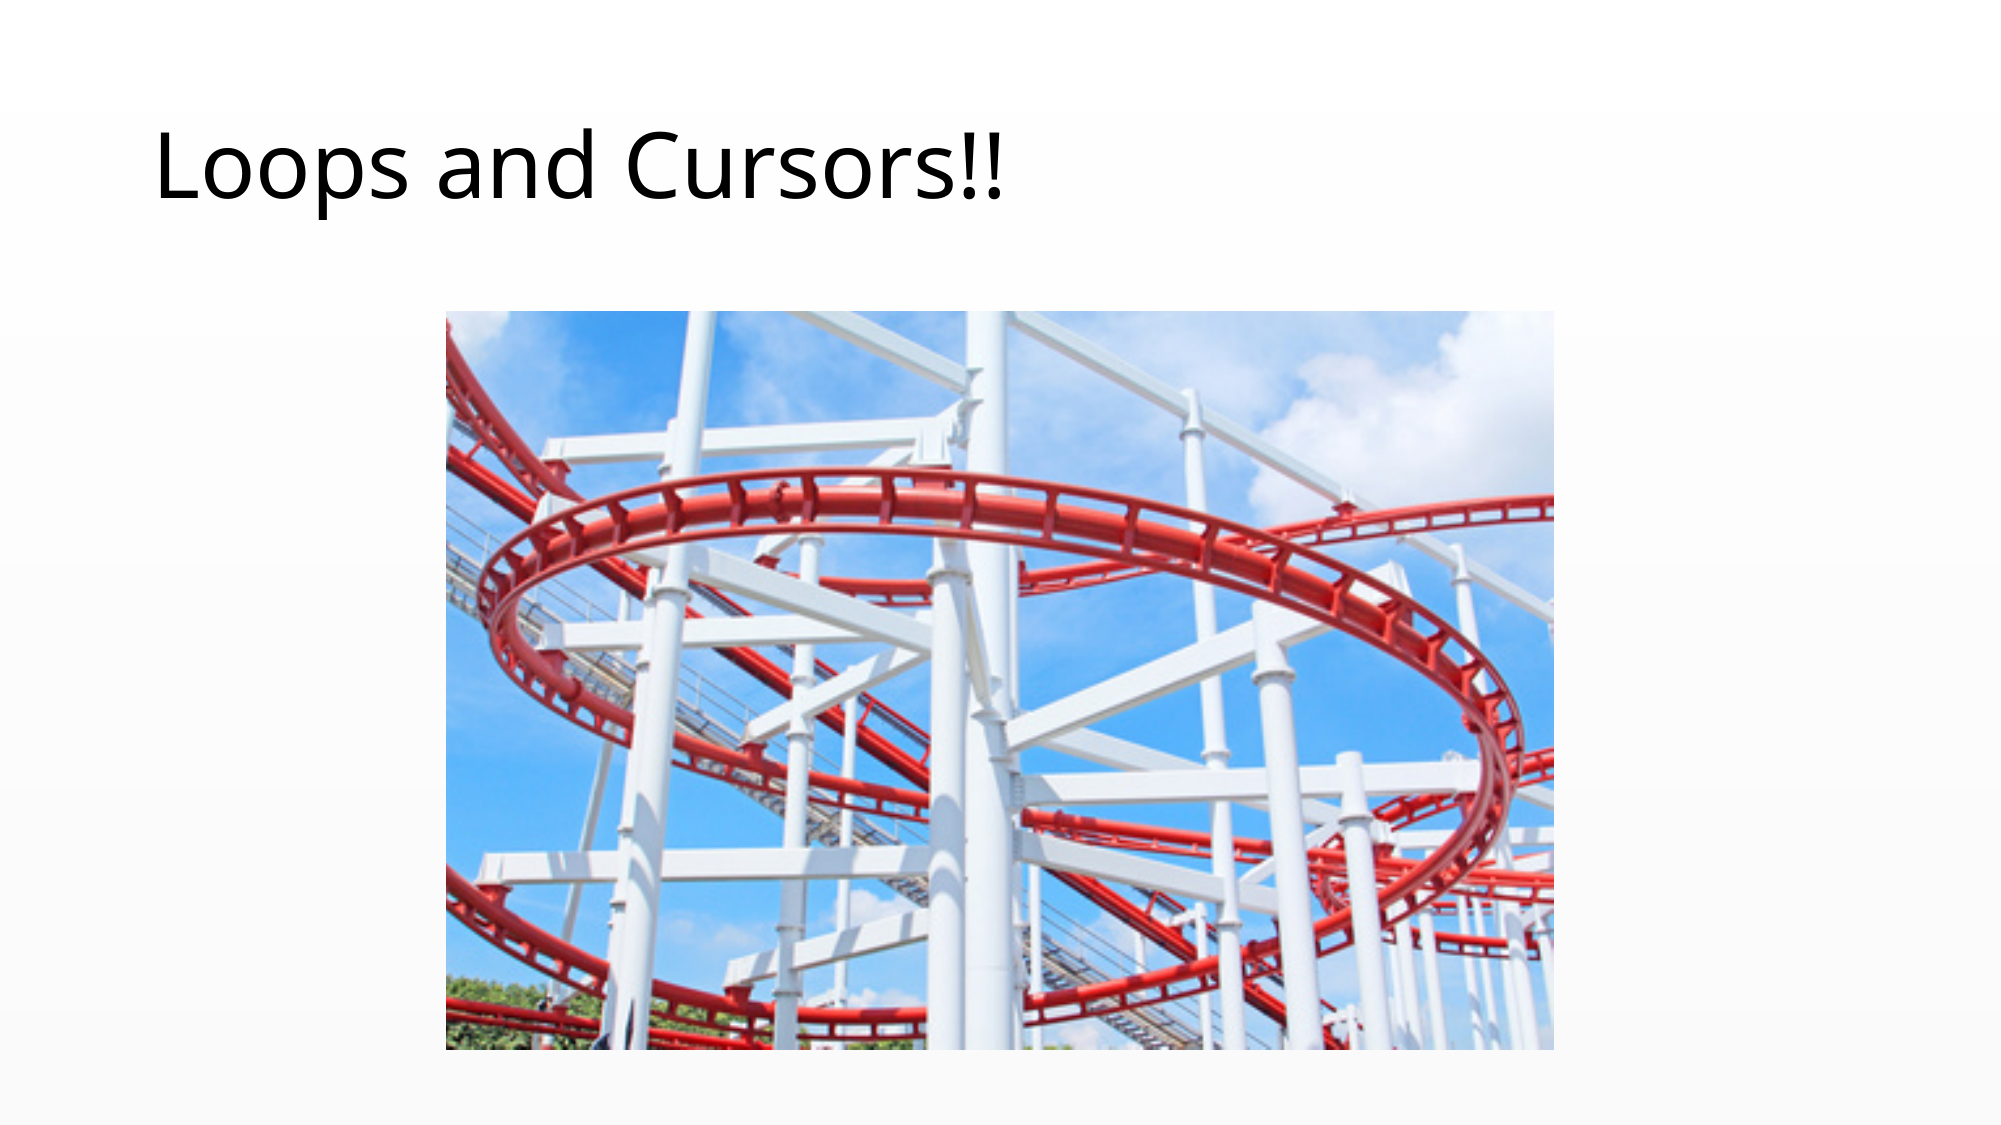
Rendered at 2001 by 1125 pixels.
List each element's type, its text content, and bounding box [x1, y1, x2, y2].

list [446, 311, 1554, 1050]
title Loops and Cursors!! [137, 59, 1863, 278]
